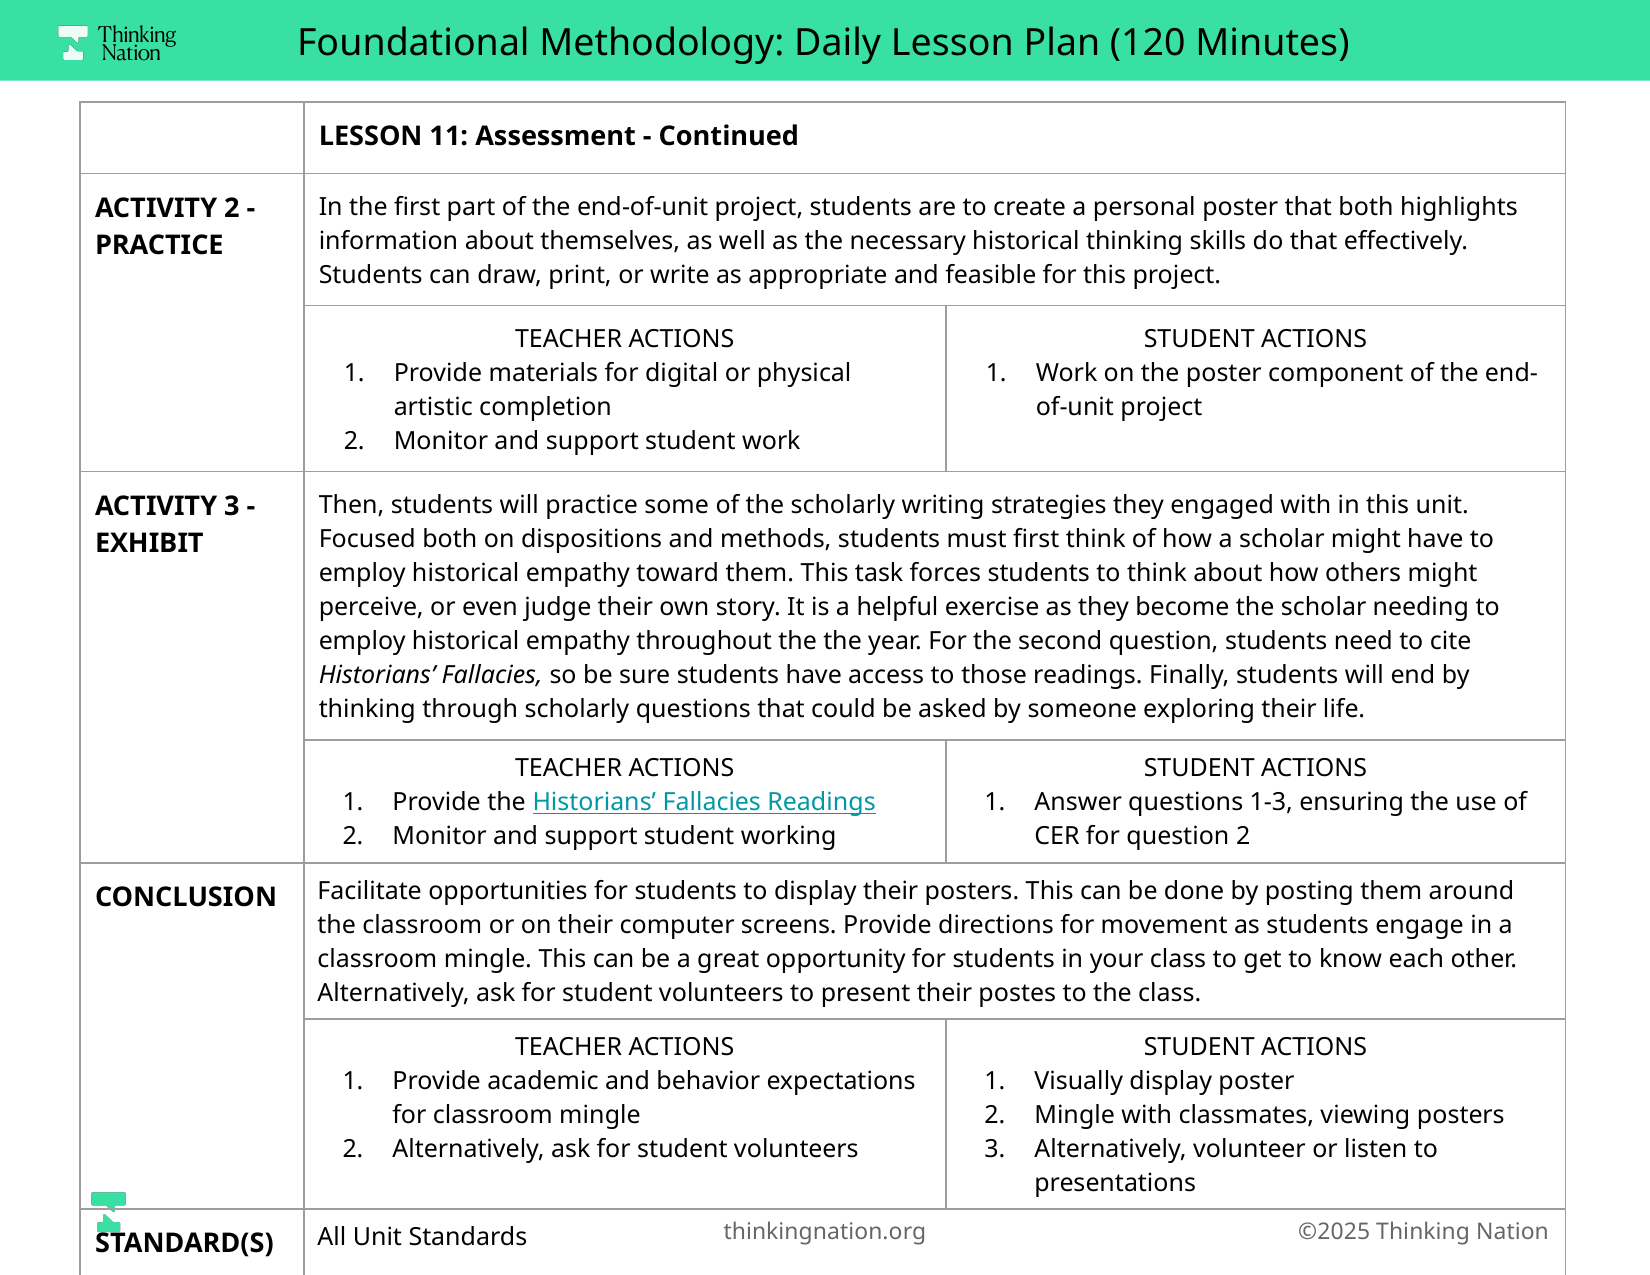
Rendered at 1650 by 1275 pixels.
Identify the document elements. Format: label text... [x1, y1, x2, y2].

table_header [81, 103, 303, 173]
table_cell In the first part of the end-of-unit project, students are to create a personal poster that both highlights information about themselves, as well as the necessary historical thinking skills do that effectively. Students can draw, print, or write as appropriate and feasible for this project. [305, 174, 1565, 305]
table_cell ACTIVITY 3 - EXHIBIT [81, 472, 303, 862]
table_cell ACTIVITY 2 - PRACTICE [81, 174, 303, 471]
table_cell TEACHER ACTIONS Provide academic and behavior expectations for classroom mingle Alternatively, ask for student volunteers [305, 1020, 945, 1208]
table_cell Facilitate opportunities for students to display their posters. This can be done by posting them around the classroom or on their computer screens. Provide directions for movement as students engage in a classroom mingle. This can be a great opportunity for students in your class to get to know each other. Alternatively, ask for student volunteers to present their postes to the class. [305, 864, 1565, 1018]
table_cell TEACHER ACTIONS Provide the Historians’ Fallacies Readings Monitor and support student working [305, 741, 945, 862]
table_cell STUDENT ACTIONS Work on the poster component of the end-of-unit project [947, 306, 1565, 471]
table_cell CONCLUSION [81, 864, 303, 1208]
table_cell TEACHER ACTIONS Provide materials for digital or physical artistic completion Monitor and support student work [305, 306, 945, 471]
table_cell STUDENT ACTIONS Visually display poster Mingle with classmates, viewing posters Alternatively, volunteer or listen to presentations [947, 1020, 1565, 1208]
picture [80, 1184, 136, 1240]
table_cell Then, students will practice some of the scholarly writing strategies they engaged with in this unit. Focused both on dispositions and methods, students must first think of how a scholar might have to employ historical empathy toward them. This task forces students to think about how others might perceive, or even judge their own story. It is a helpful exercise as they become the scholar needing to employ historical empathy throughout the the year. For the second question, students need to cite Historians’ Fallacies, so be sure students have access to those readings. Finally, students will end by thinking through scholarly questions that could be asked by someone exploring their life. [305, 472, 1565, 739]
table_cell All Unit Standards [305, 1210, 1565, 1275]
picture [45, 14, 180, 71]
table_header LESSON 11: Assessment - Continued [305, 103, 1565, 173]
table_cell STANDARD(S) [81, 1210, 303, 1275]
table_cell STUDENT ACTIONS Answer questions 1-3, ensuring the use of CER for question 2 [947, 741, 1565, 862]
text_box Foundational Methodology: Daily Lesson Plan (120 Minutes) [0, 0, 1650, 81]
